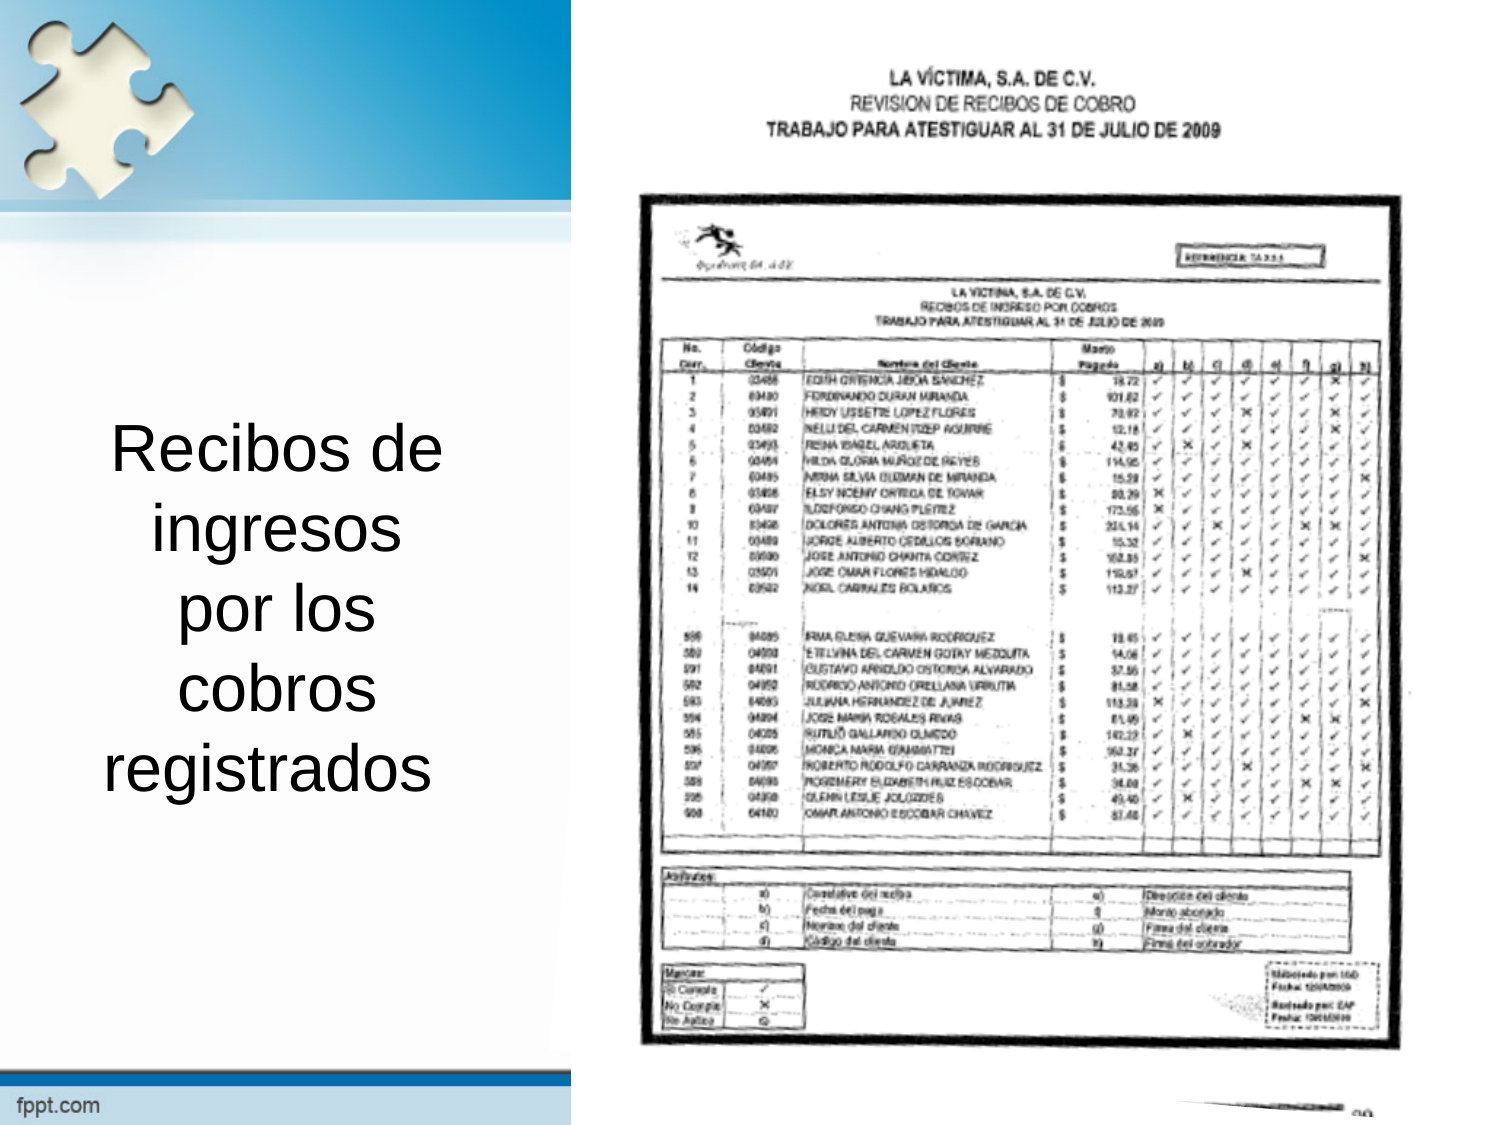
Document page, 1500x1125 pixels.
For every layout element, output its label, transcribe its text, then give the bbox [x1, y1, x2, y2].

text_box [571, 109, 1500, 1125]
text_box Recibos de ingresos por los cobros registrados [88, 397, 467, 812]
picture [0, 0, 1500, 1125]
text_box [571, 0, 1500, 770]
